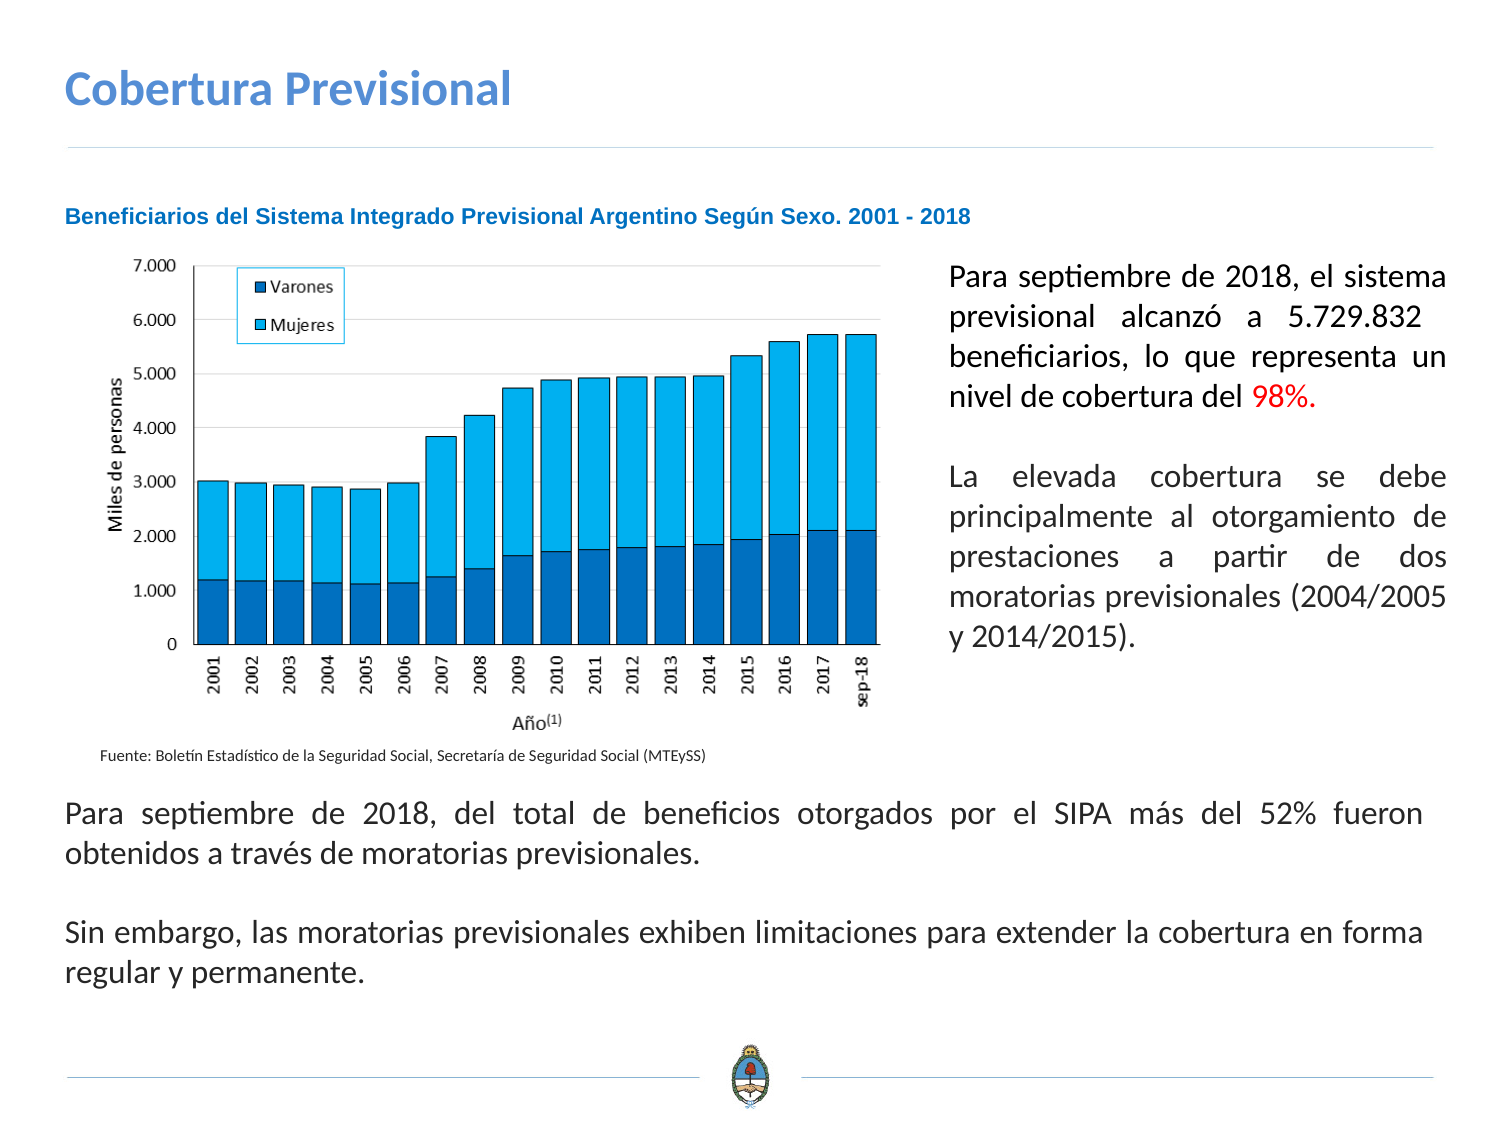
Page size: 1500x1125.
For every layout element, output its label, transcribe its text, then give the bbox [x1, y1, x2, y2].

picture [0, 0, 1500, 1125]
text_box Beneficiarios del Sistema Integrado Previsional Argentino Según Sexo. 2001 - 2018 [50, 150, 988, 246]
text_box Fuente: Boletín Estadístico de la Seguridad Social, Secretaría de Seguridad Social (MTEySS) [85, 746, 853, 773]
text_box Para septiembre de 2018, del total de beneficios otorgados por el SIPA más del 52% fueron obtenidos a través de moratorias previsionales. Sin embargo, las moratorias previsionales exhiben limitaciones para extender la cobertura en forma regular y permanente. [50, 783, 1441, 1043]
text_box Cobertura Previsional [49, 48, 1308, 123]
text_box Para septiembre de 2018, el sistema previsional alcanzó a 5.729.832 beneficiarios, lo que representa un nivel de cobertura del 98%. La elevada cobertura se debe principalmente al otorgamiento de prestaciones a partir de dos moratorias previsionales (2004/2005 y 2014/2015). [934, 247, 1463, 662]
